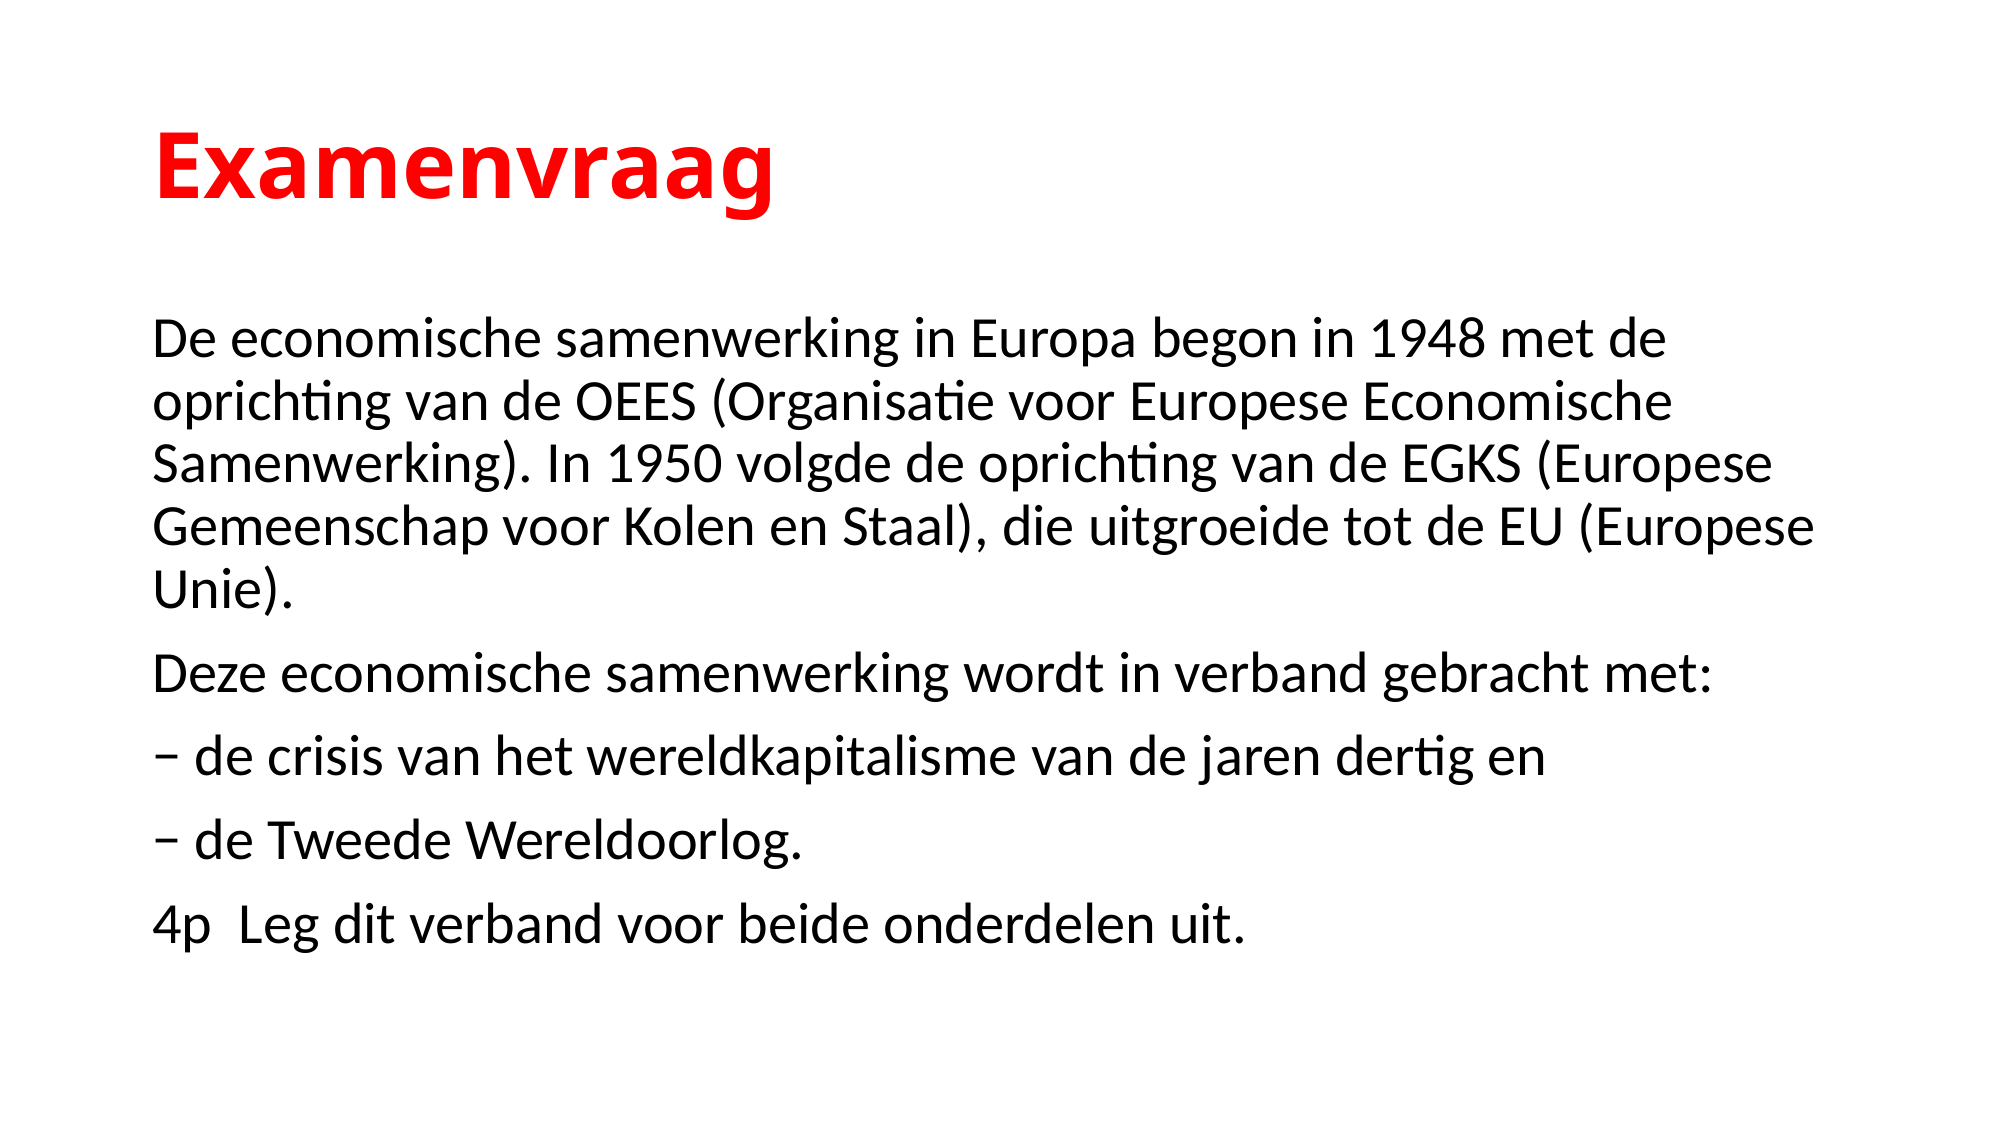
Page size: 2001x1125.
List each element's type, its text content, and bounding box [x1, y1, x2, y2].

title Examenvraag [137, 59, 1863, 278]
list De economische samenwerking in Europa begon in 1948 met de oprichting van de OEES (Organisatie voor Europese Economische Samenwerking). In 1950 volgde de oprichting van de EGKS (Europese Gemeenschap voor Kolen en Staal), die uitgroeide tot de EU (Europese Unie). Deze economische samenwerking wordt in verband gebracht met: − de crisis van het wereldkapitalisme van de jaren dertig en − de Tweede Wereldoorlog. 4p Leg dit verband voor beide onderdelen uit. [137, 299, 1863, 1014]
